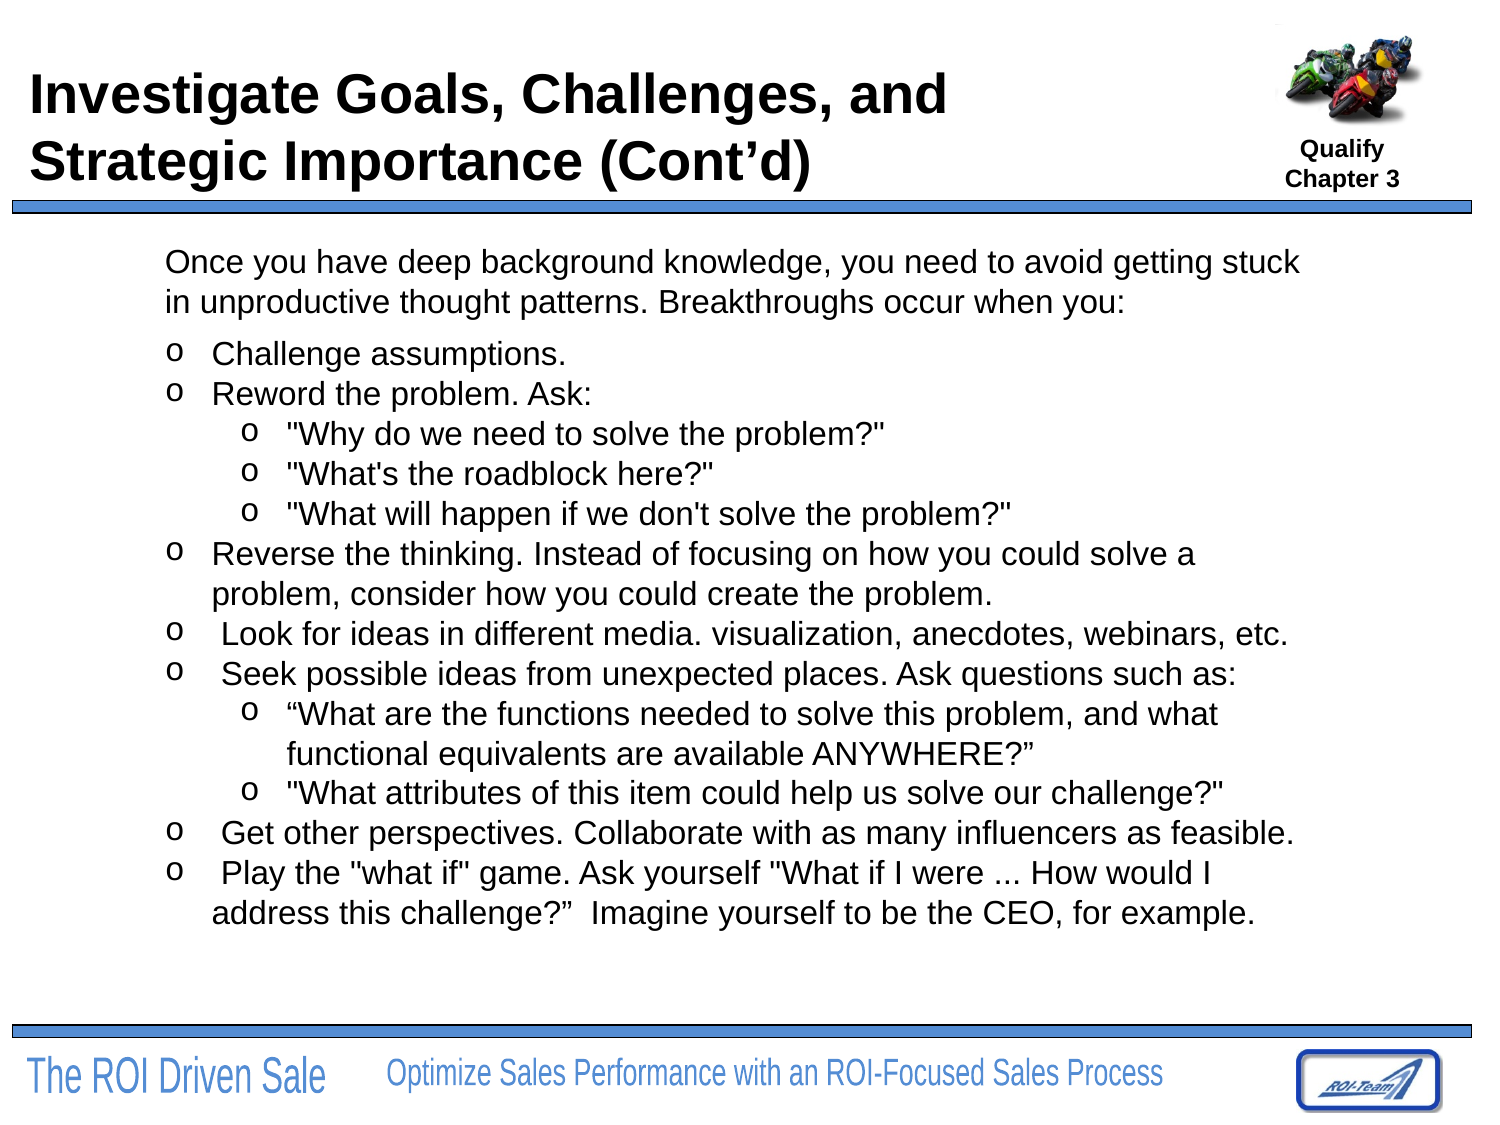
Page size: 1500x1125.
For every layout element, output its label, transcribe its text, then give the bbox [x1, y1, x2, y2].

picture [1275, 24, 1430, 99]
picture [1296, 1049, 1443, 1113]
text_box Once you have deep background knowledge, you need to avoid getting stuck in unproductive thought patterns. Breakthroughs occur when you: Challenge assumptions. Reword the problem. Ask: "Why do we need to solve the problem?" "What's the roadblock here?" "What will happen if we don't solve the problem?" Reverse the thinking. Instead of focusing on how you could solve a problem, consider how you could create the problem. Look for ideas in different media. visualization, anecdotes, webinars, etc. Seek possible ideas from unexpected places. Ask questions such as: “What are the functions needed to solve this problem, and what functional equivalents are available ANYWHERE?” "What attributes of this item could help us solve our challenge?" Get other perspectives. Collaborate with as many influencers as feasible. Play the "what if" game. Ask yourself "What if I were ... How would I address this challenge?” Imagine yourself to be the CEO, for example. [150, 232, 1343, 939]
text_box Qualify Chapter 3 [1222, 124, 1463, 200]
picture [1275, 100, 1430, 124]
title Investigate Goals, Challenges, and Strategic Importance (Cont’d) [14, 50, 1163, 200]
